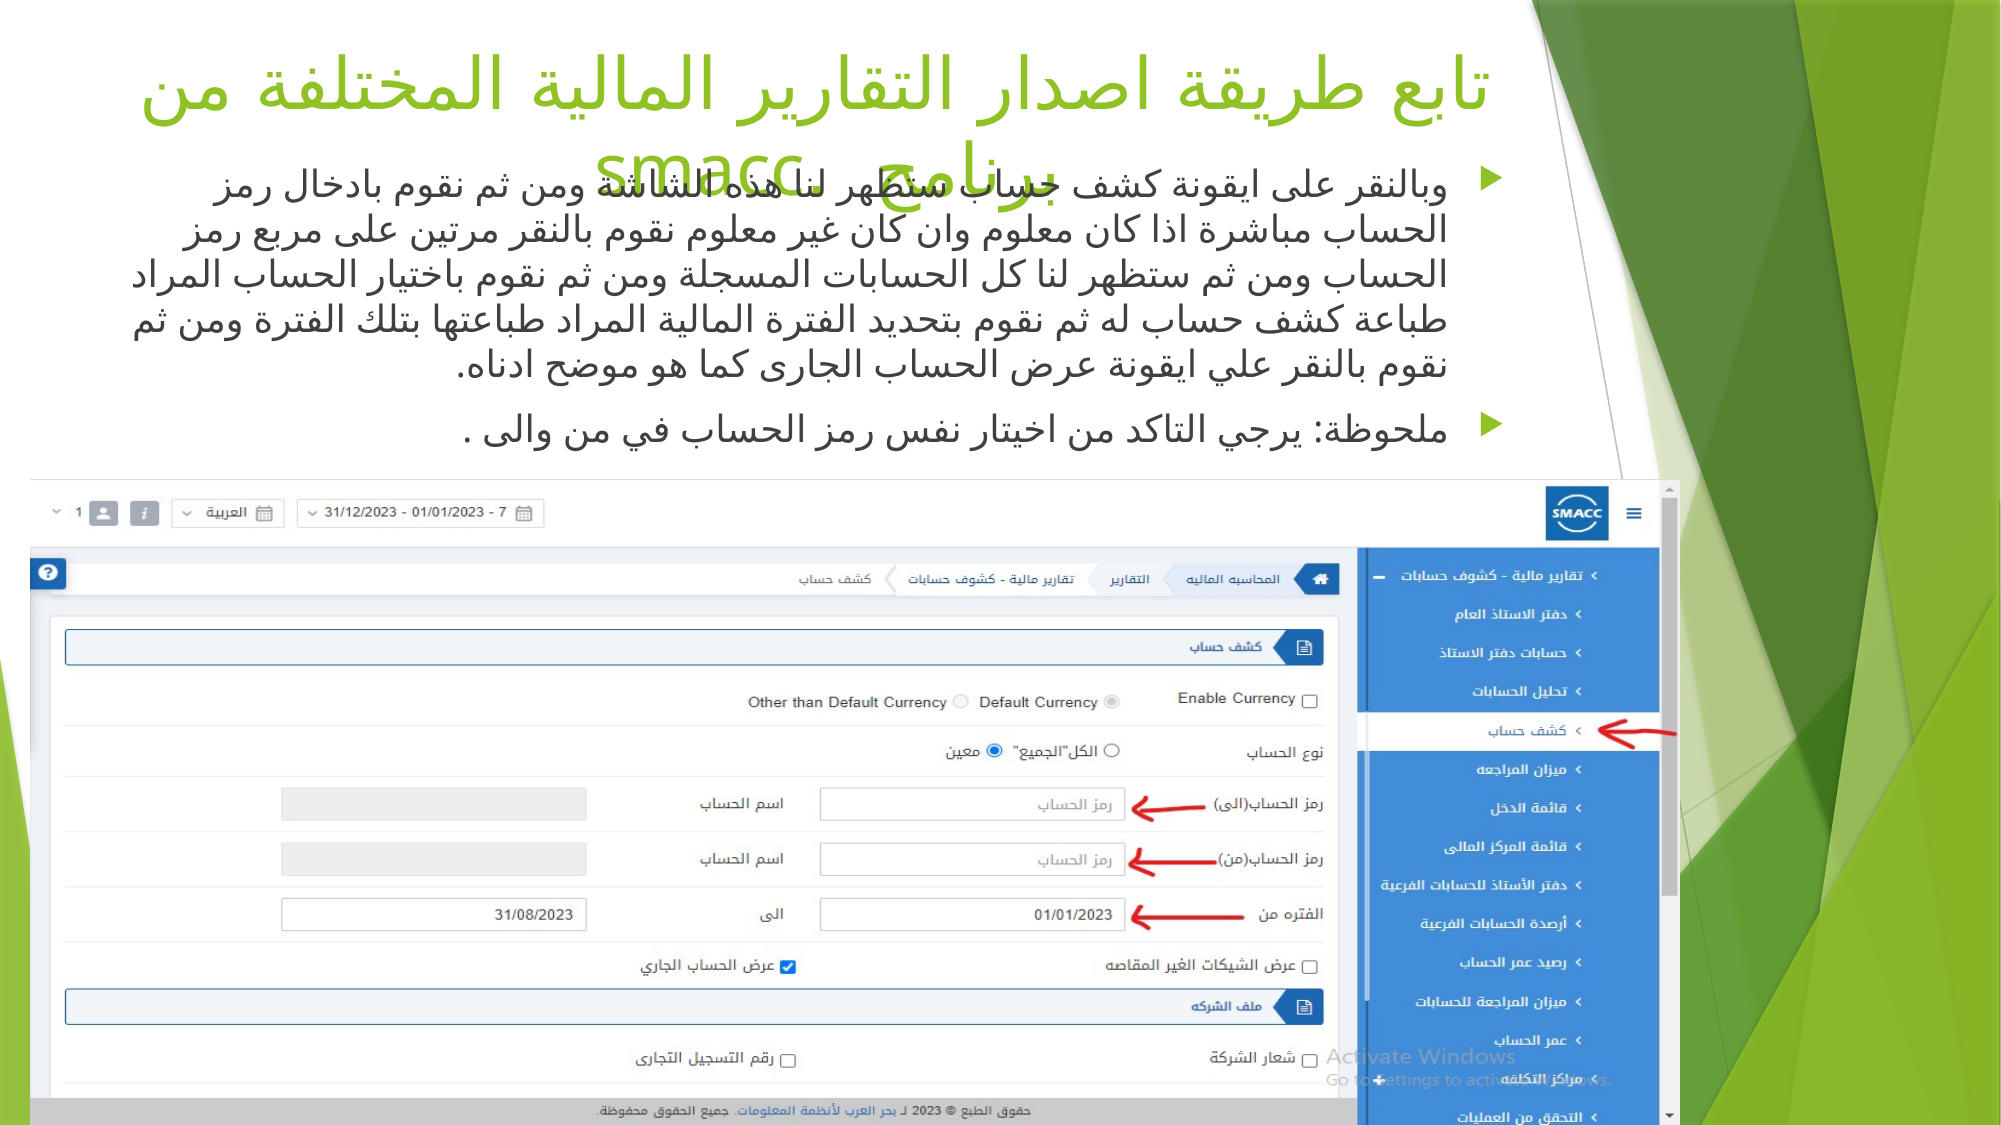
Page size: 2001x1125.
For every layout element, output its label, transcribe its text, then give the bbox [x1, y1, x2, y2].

picture [29, 479, 1681, 1125]
list وبالنقر على ايقونة كشف حساب ستظهر لنا هذه الشاشة ومن ثم نقوم بادخال رمز الحساب مباشرة اذا كان معلوم وان كان غير معلوم نقوم بالنقر مرتين على مربع رمز الحساب ومن ثم ستظهر لنا كل الحسابات المسجلة ومن ثم نقوم باختيار الحساب المراد طباعة كشف حساب له ثم نقوم بتحديد الفترة المالية المراد طباعتها بتلك الفترة ومن ثم نقوم بالنقر علي ايقونة عرض الحساب الجارى كما هو موضح ادناه. ملحوظة: يرجي التاكد من اخيتار نفس رمز الحساب في من والى . [111, 152, 1522, 477]
title تابع طريقة اصدار التقارير المالية المختلفة من برنامج .smacc [111, 29, 1522, 152]
